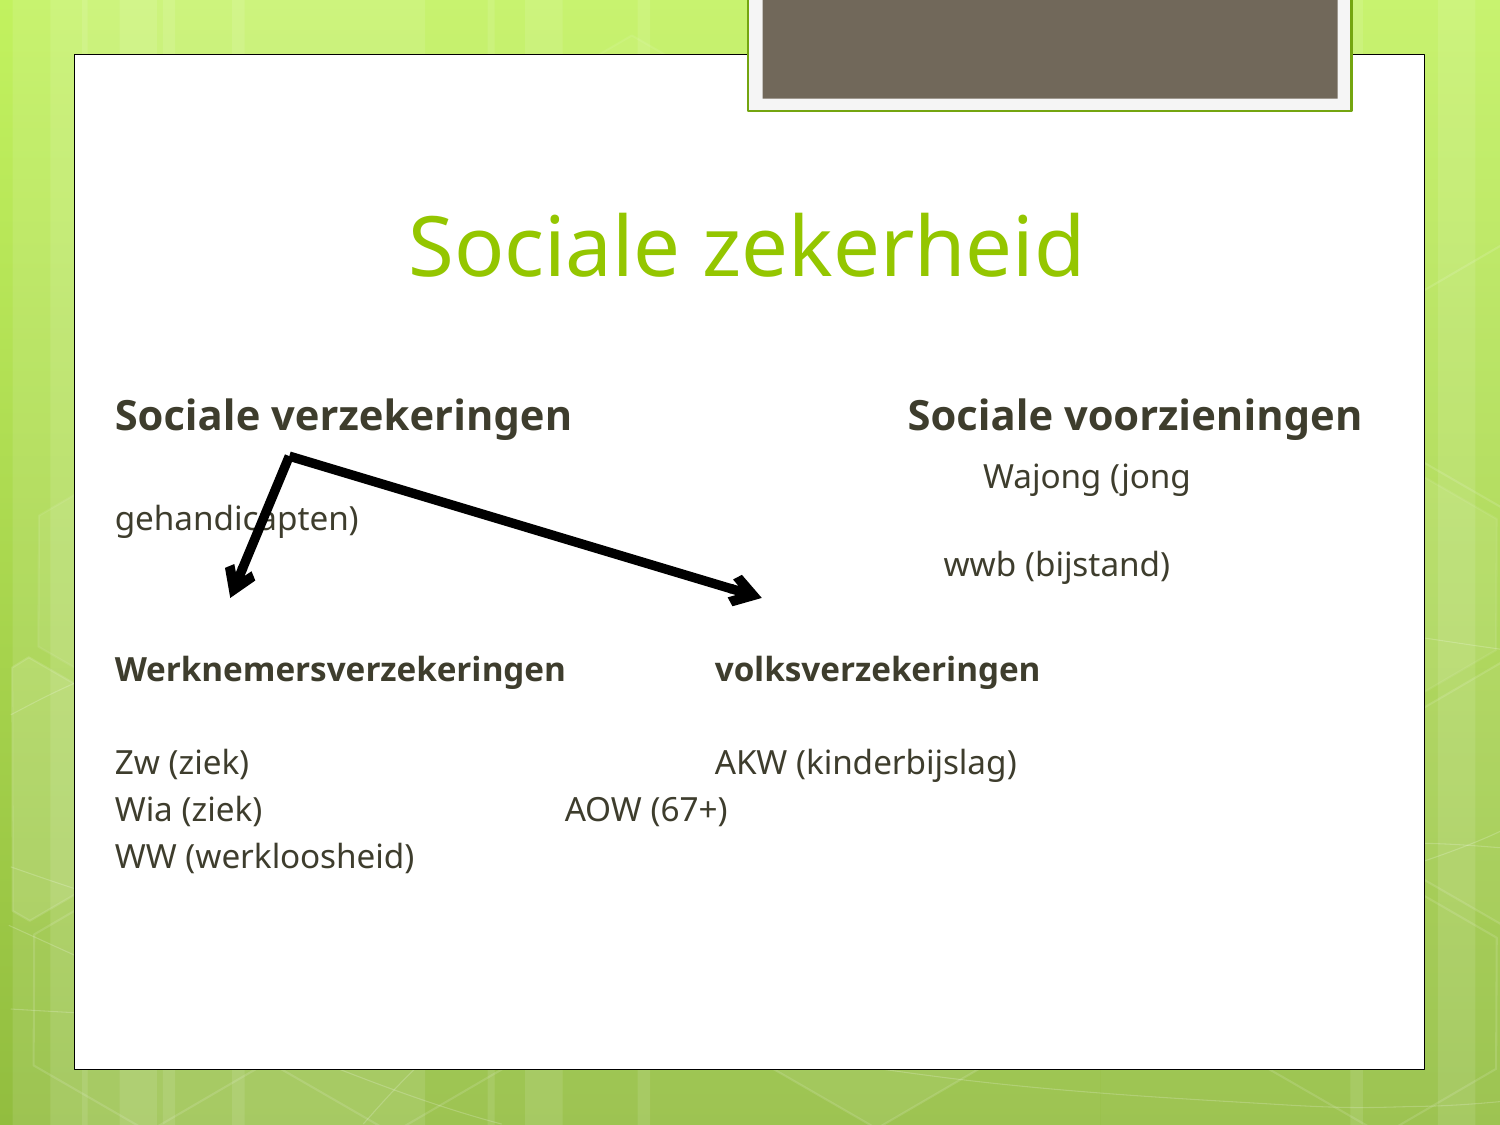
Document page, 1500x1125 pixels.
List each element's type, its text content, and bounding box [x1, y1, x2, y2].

title Sociale zekerheid [171, 113, 1324, 302]
list Sociale verzekeringen Sociale voorzieningen Wajong (jong gehandicapten) wwb (bijstand) Werknemersverzekeringen volksverzekeringen Zw (ziek) AKW (kinderbijslag) Wia (ziek) AOW (67+) WW (werkloosheid) [88, 381, 1388, 957]
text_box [229, 455, 289, 599]
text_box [289, 455, 763, 599]
